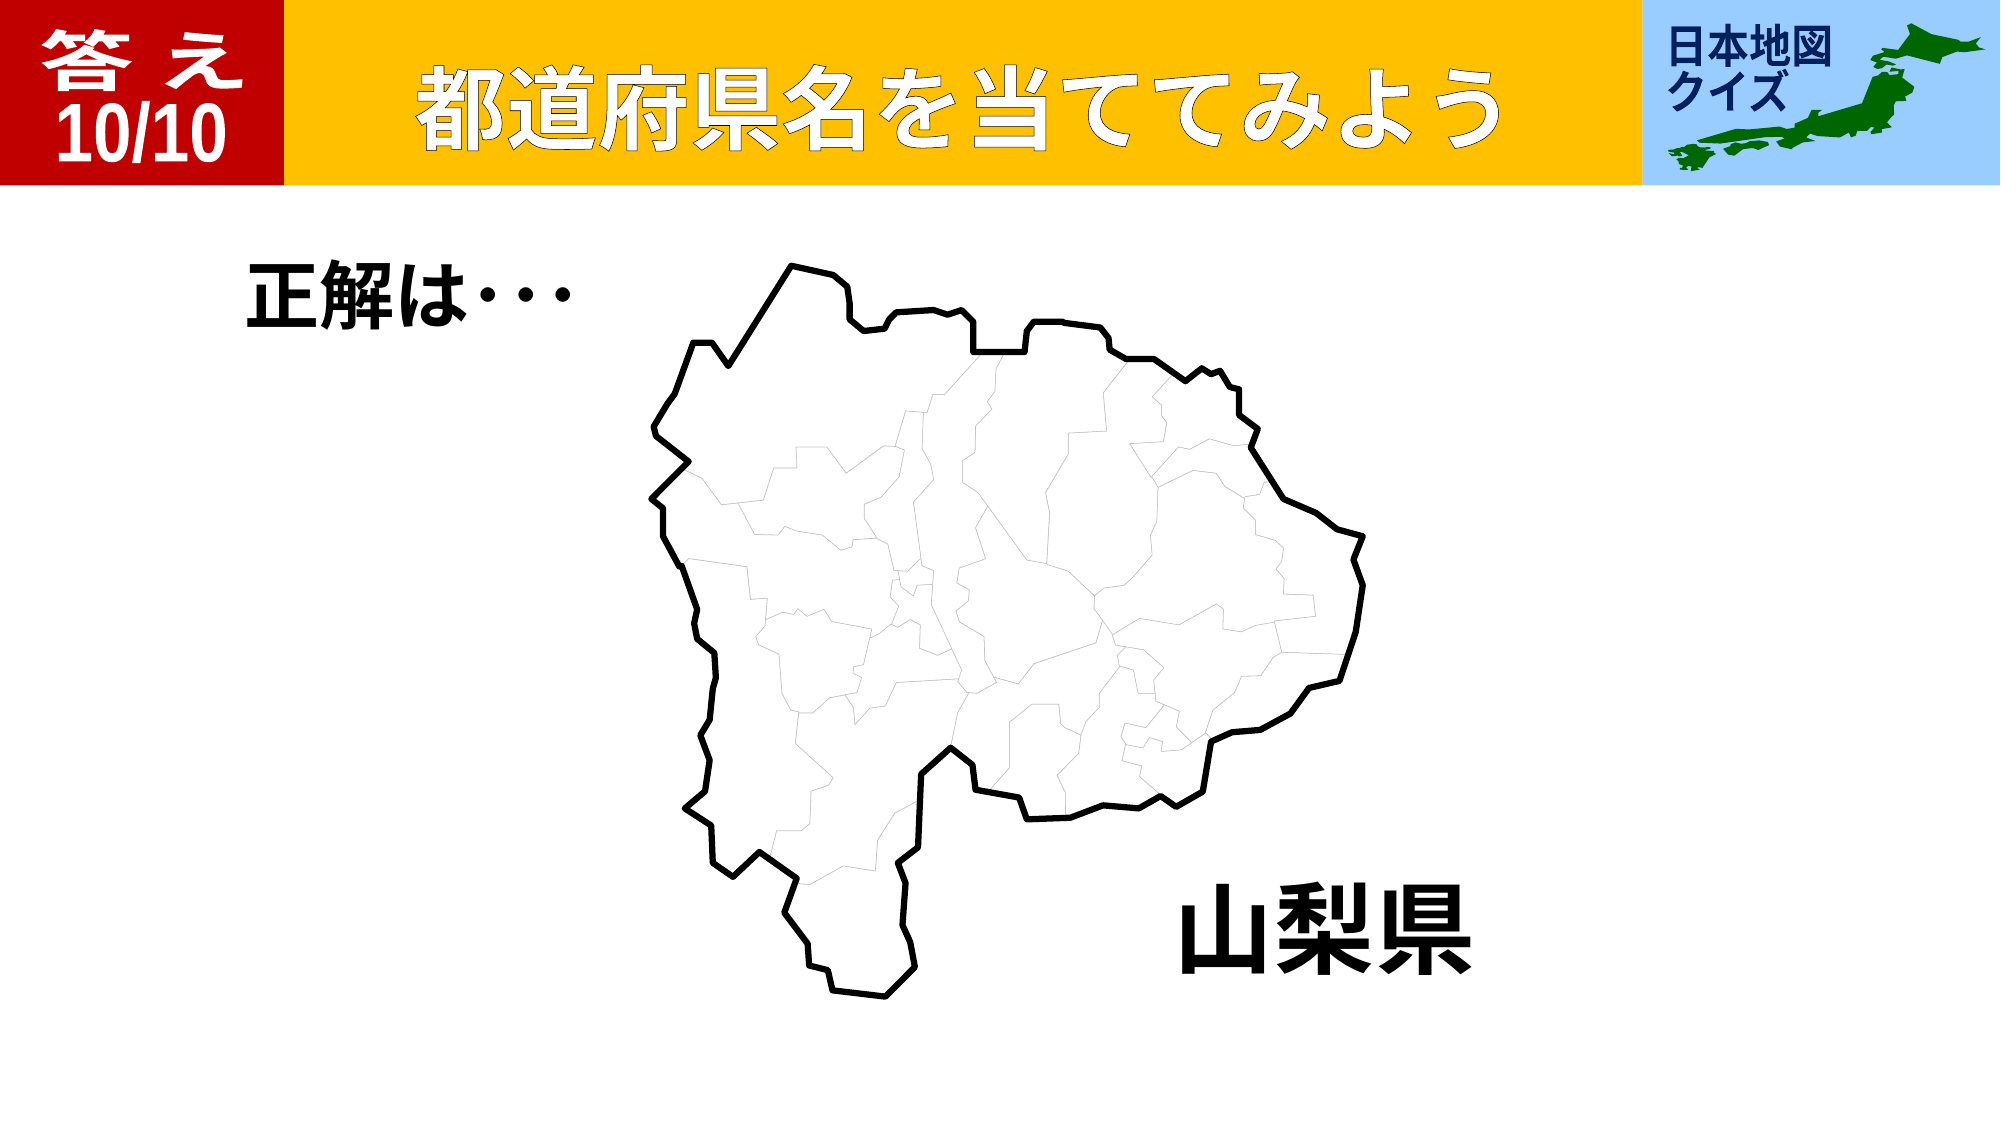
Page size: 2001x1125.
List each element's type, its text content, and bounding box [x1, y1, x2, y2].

text_box 正解は･･･ [229, 240, 597, 346]
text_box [651, 265, 1363, 997]
text_box 山梨県 [1368, 859, 1491, 994]
